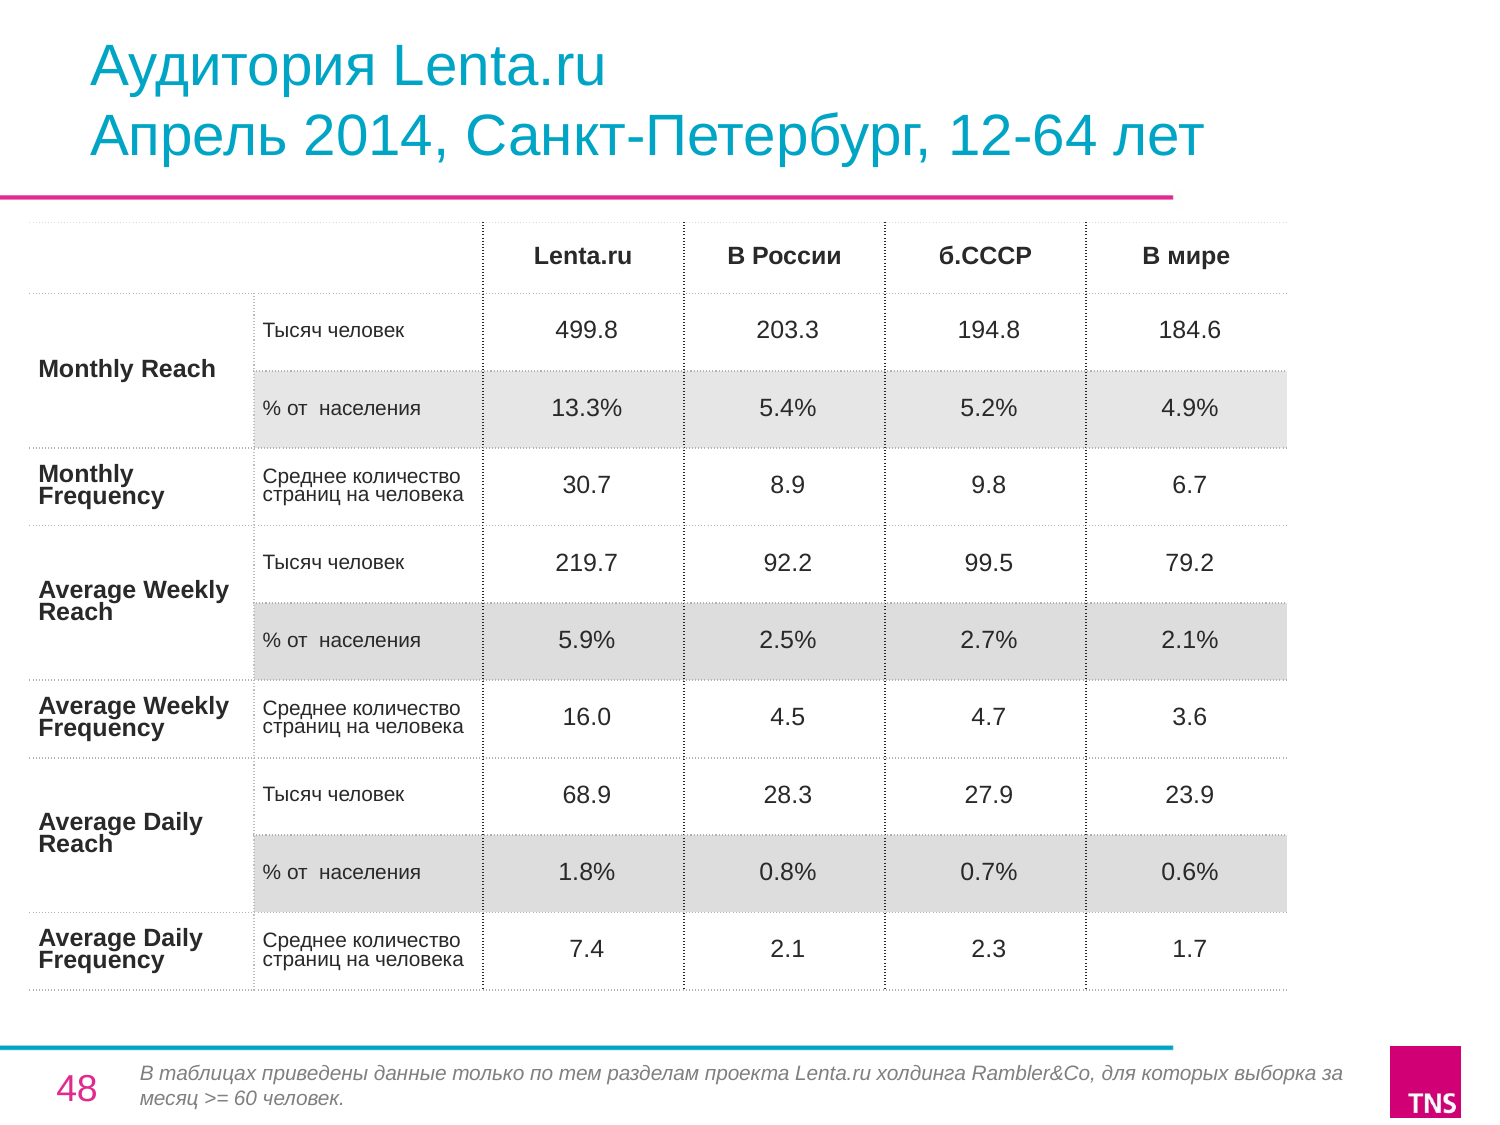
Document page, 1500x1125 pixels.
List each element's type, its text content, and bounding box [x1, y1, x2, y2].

table_cell 16.0 [483, 680, 684, 758]
table_cell 5.4% [684, 371, 885, 448]
table_cell 27.9 [885, 758, 1086, 835]
table_cell 28.3 [684, 758, 885, 835]
table_header В мире [1086, 223, 1287, 294]
table_header Lenta.ru [483, 223, 684, 294]
table_cell 3.6 [1086, 680, 1287, 758]
table_cell 8.9 [684, 448, 885, 526]
table_cell 4.7 [885, 680, 1086, 758]
table_cell 5.2% [885, 371, 1086, 448]
table_cell Average Weekly Reach [29, 526, 254, 680]
table_cell 203.3 [684, 294, 885, 371]
table_cell 2.7% [885, 603, 1086, 680]
table_cell 92.2 [684, 526, 885, 603]
table_cell Тысяч человек [254, 294, 483, 371]
table_cell % от населения [254, 603, 483, 680]
table_cell Среднее количество страниц на человека [254, 912, 483, 990]
table_cell 4.5 [684, 680, 885, 758]
table_cell Average Daily Reach [29, 758, 254, 912]
table_cell 0.8% [684, 835, 885, 912]
table_cell 13.3% [483, 371, 684, 448]
table_cell 30.7 [483, 448, 684, 526]
table_cell 1.7 [1086, 912, 1287, 990]
table_cell 2.1% [1086, 603, 1287, 680]
table_cell 219.7 [483, 526, 684, 603]
table_cell 184.6 [1086, 294, 1287, 371]
table_cell 4.9% [1086, 371, 1287, 448]
table_cell 0.7% [885, 835, 1086, 912]
table_cell Среднее количество страниц на человека [254, 680, 483, 758]
table_cell Тысяч человек [254, 758, 483, 835]
table_cell % от населения [254, 371, 483, 448]
table_cell 23.9 [1086, 758, 1287, 835]
table_cell 499.8 [483, 294, 684, 371]
table_header [29, 223, 483, 294]
table_cell Тысяч человек [254, 526, 483, 603]
table_cell 7.4 [483, 912, 684, 990]
table_cell 5.9% [483, 603, 684, 680]
table_cell 79.2 [1086, 526, 1287, 603]
slide_number 48 [40, 1055, 392, 1125]
table_cell 2.1 [684, 912, 885, 990]
table_cell 194.8 [885, 294, 1086, 371]
text_box В таблицах приведены данные только по тем разделам проекта Lenta.ru холдинга Rambler&Co, для которых выборка за месяц >= 60 человек. [125, 1052, 1400, 1117]
table_cell 68.9 [483, 758, 684, 835]
table_cell 2.3 [885, 912, 1086, 990]
table_cell 2.5% [684, 603, 885, 680]
table_cell Monthly Reach [29, 294, 254, 448]
title Аудитория Lenta.ru Апрель 2014, Санкт-Петербург, 12-64 лет [74, 8, 1476, 187]
table_header б.СССР [885, 223, 1086, 294]
table_cell Average Daily Frequency [29, 912, 254, 990]
picture [0, 0, 1500, 1125]
table_cell Среднее количество страниц на человека [254, 448, 483, 526]
table_cell 9.8 [885, 448, 1086, 526]
table_cell 0.6% [1086, 835, 1287, 912]
table_cell 1.8% [483, 835, 684, 912]
table_cell 6.7 [1086, 448, 1287, 526]
table_header В России [684, 223, 885, 294]
table_cell 99.5 [885, 526, 1086, 603]
table_cell % от населения [254, 835, 483, 912]
table_cell Average Weekly Frequency [29, 680, 254, 758]
table_cell Monthly Frequency [29, 448, 254, 526]
